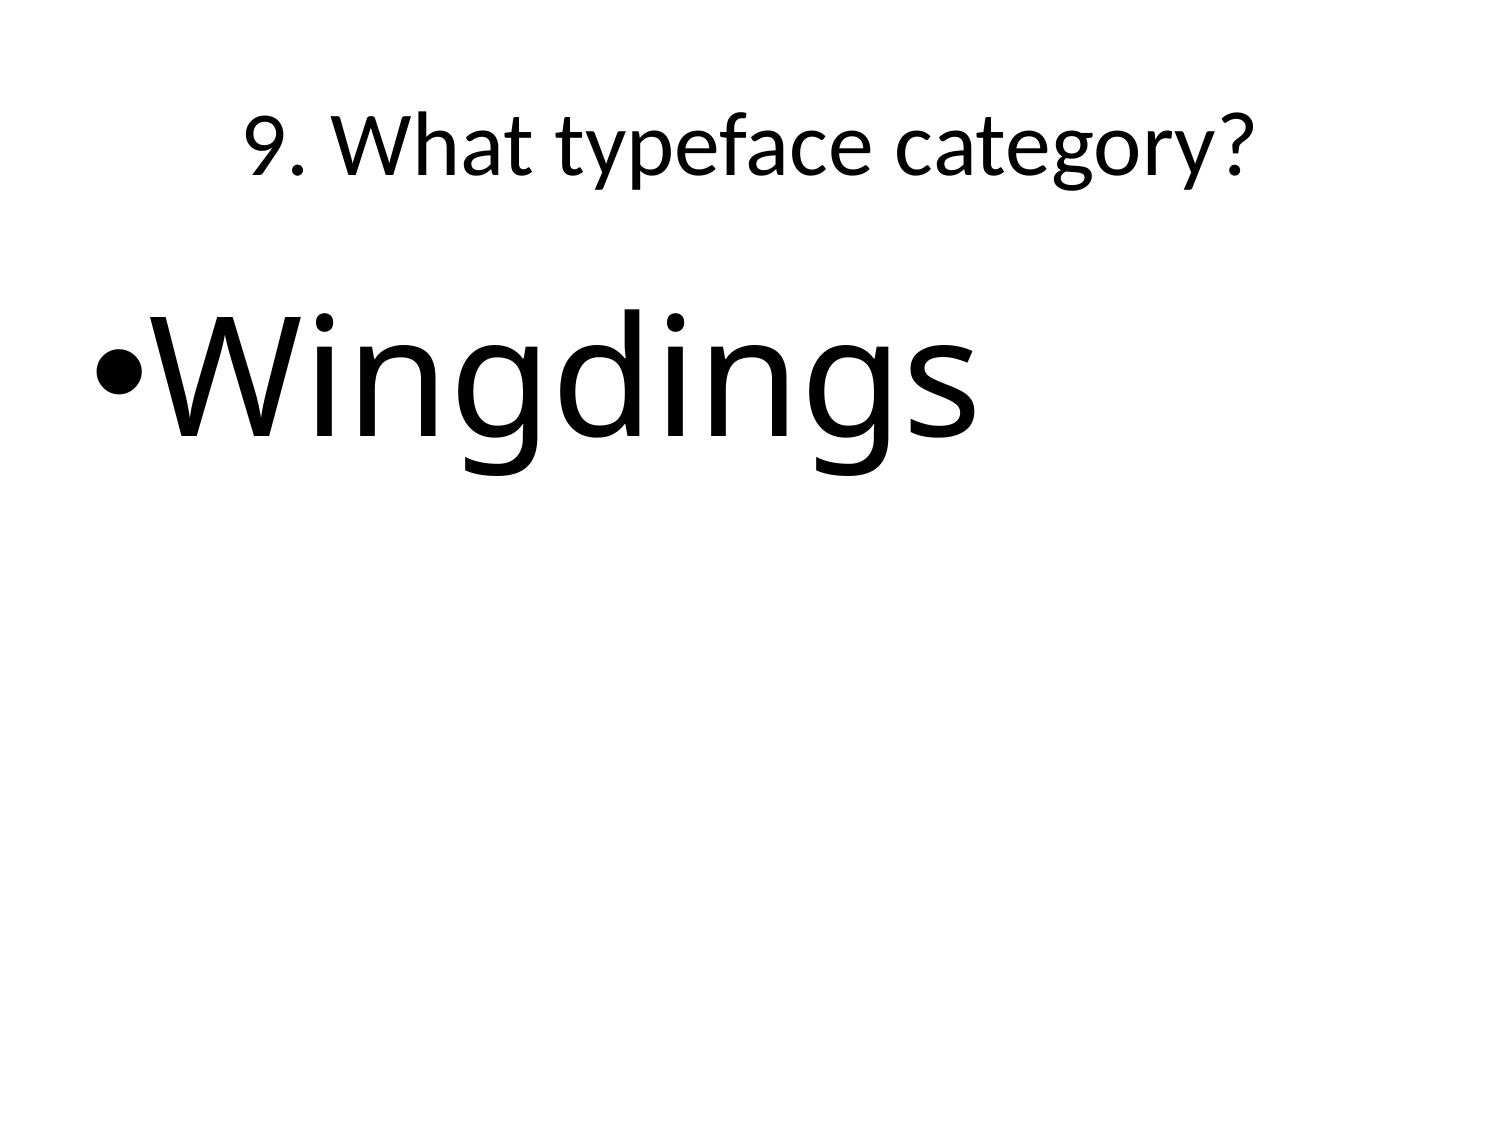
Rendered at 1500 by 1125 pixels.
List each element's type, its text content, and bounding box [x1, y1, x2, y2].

title 9. What typeface category? [75, 45, 1425, 233]
list Wingdings [75, 262, 1425, 1005]
